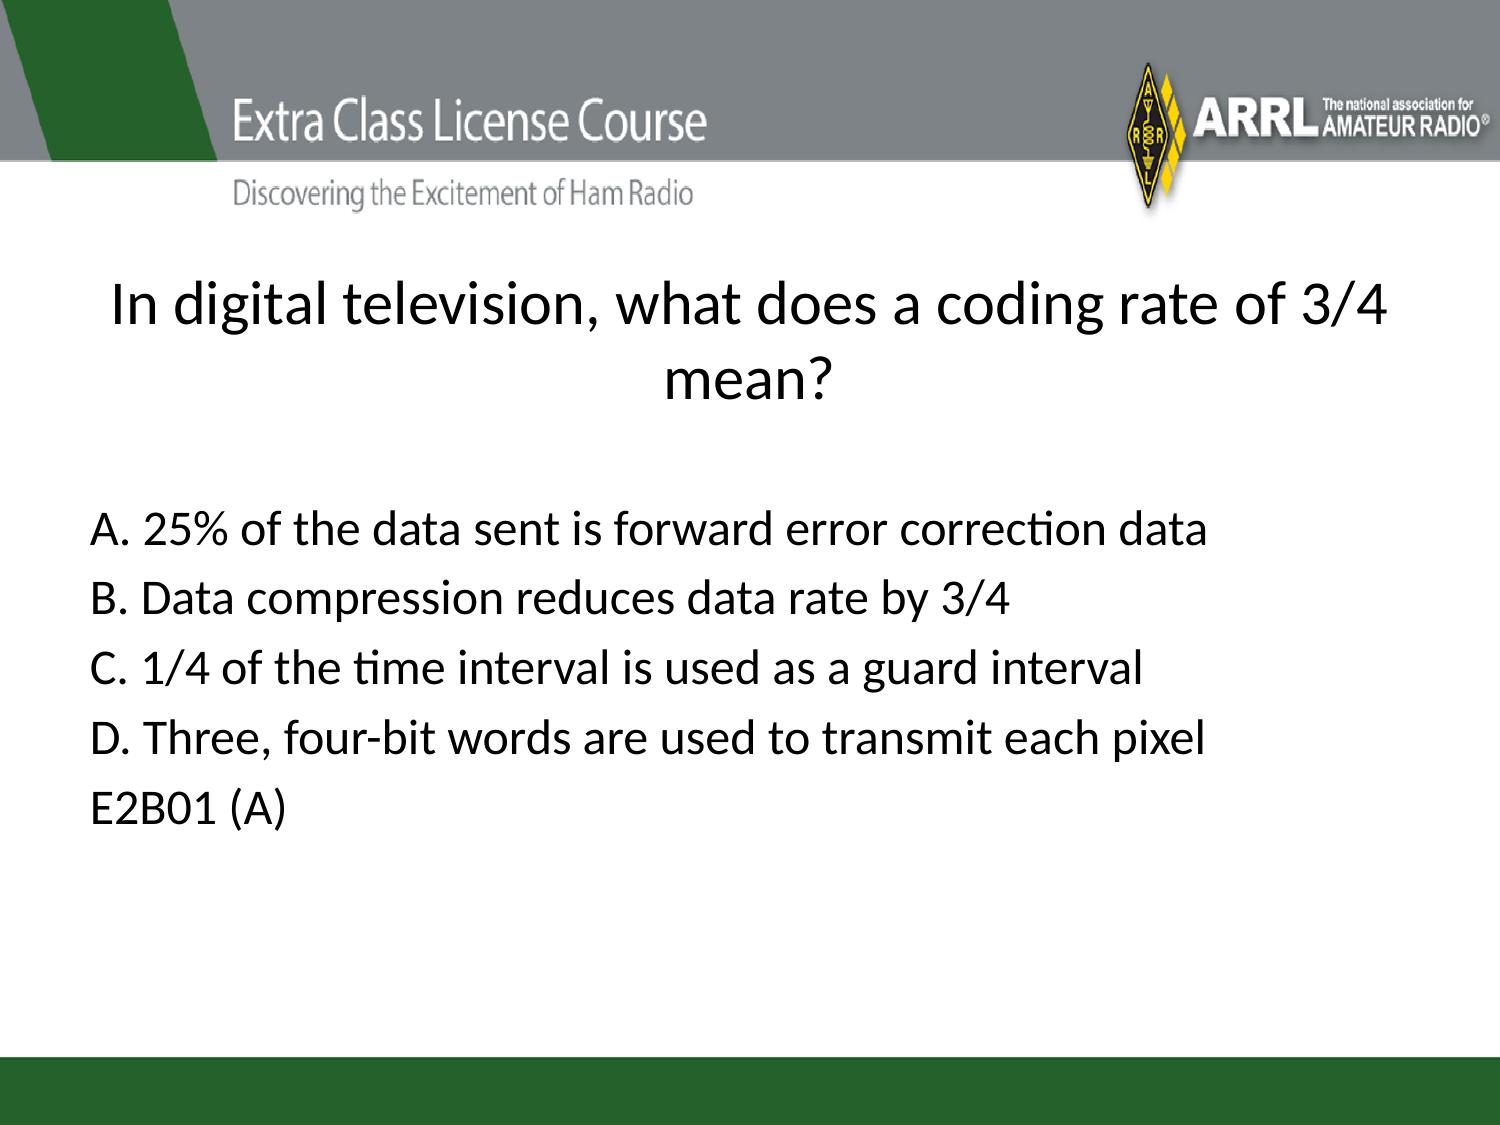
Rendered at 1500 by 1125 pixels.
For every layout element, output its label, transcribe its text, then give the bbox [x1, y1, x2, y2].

title In digital television, what does a coding rate of 3/4 mean? [75, 254, 1425, 435]
list A. 25% of the data sent is forward error correction data B. Data compression reduces data rate by 3/4 C. 1/4 of the time interval is used as a guard interval D. Three, four-bit words are used to transmit each pixel E2B01 (A) [75, 487, 1425, 1005]
picture [0, 0, 1500, 1125]
